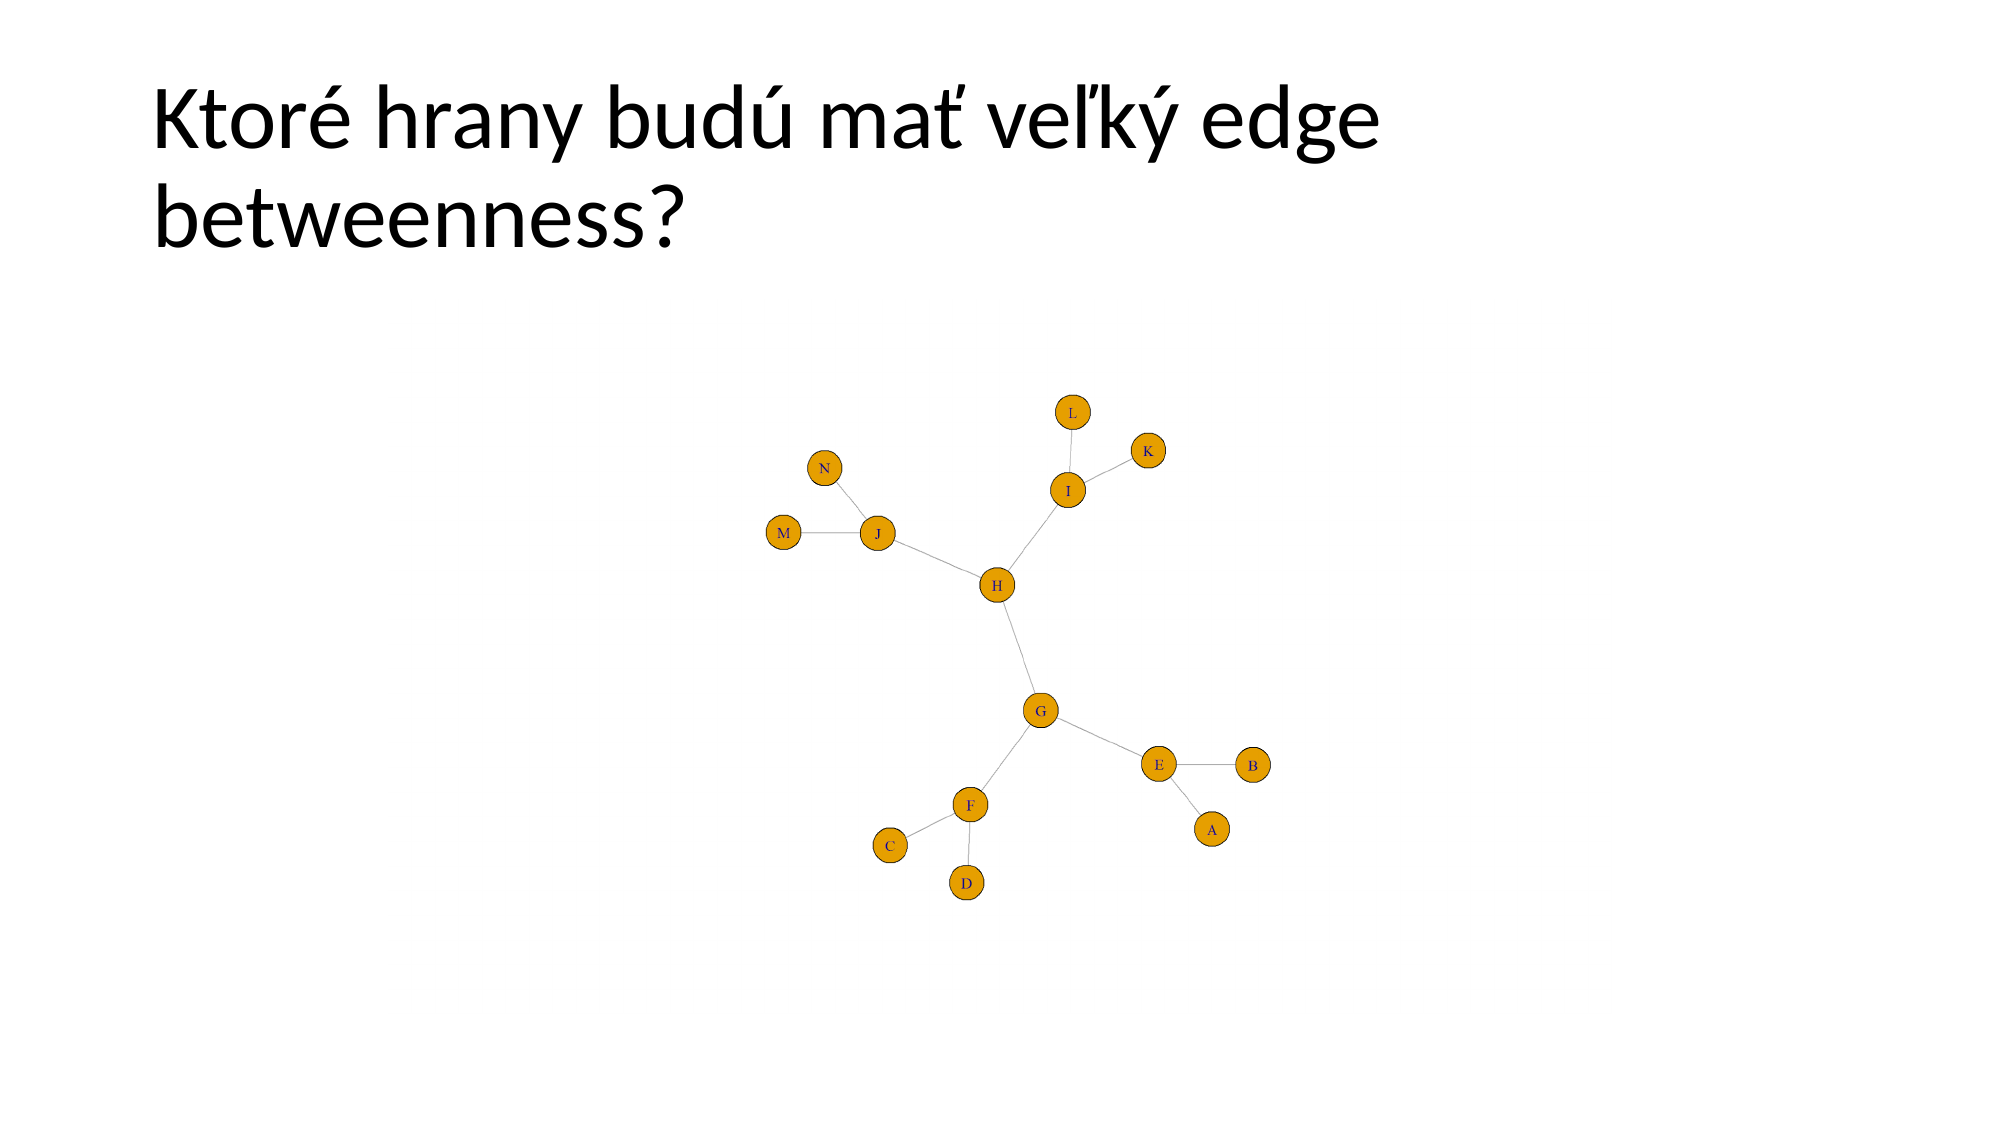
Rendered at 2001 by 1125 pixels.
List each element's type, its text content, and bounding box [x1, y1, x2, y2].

title Ktoré hrany budú mať veľký edge betweenness? [137, 59, 1863, 278]
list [388, 299, 1612, 1014]
